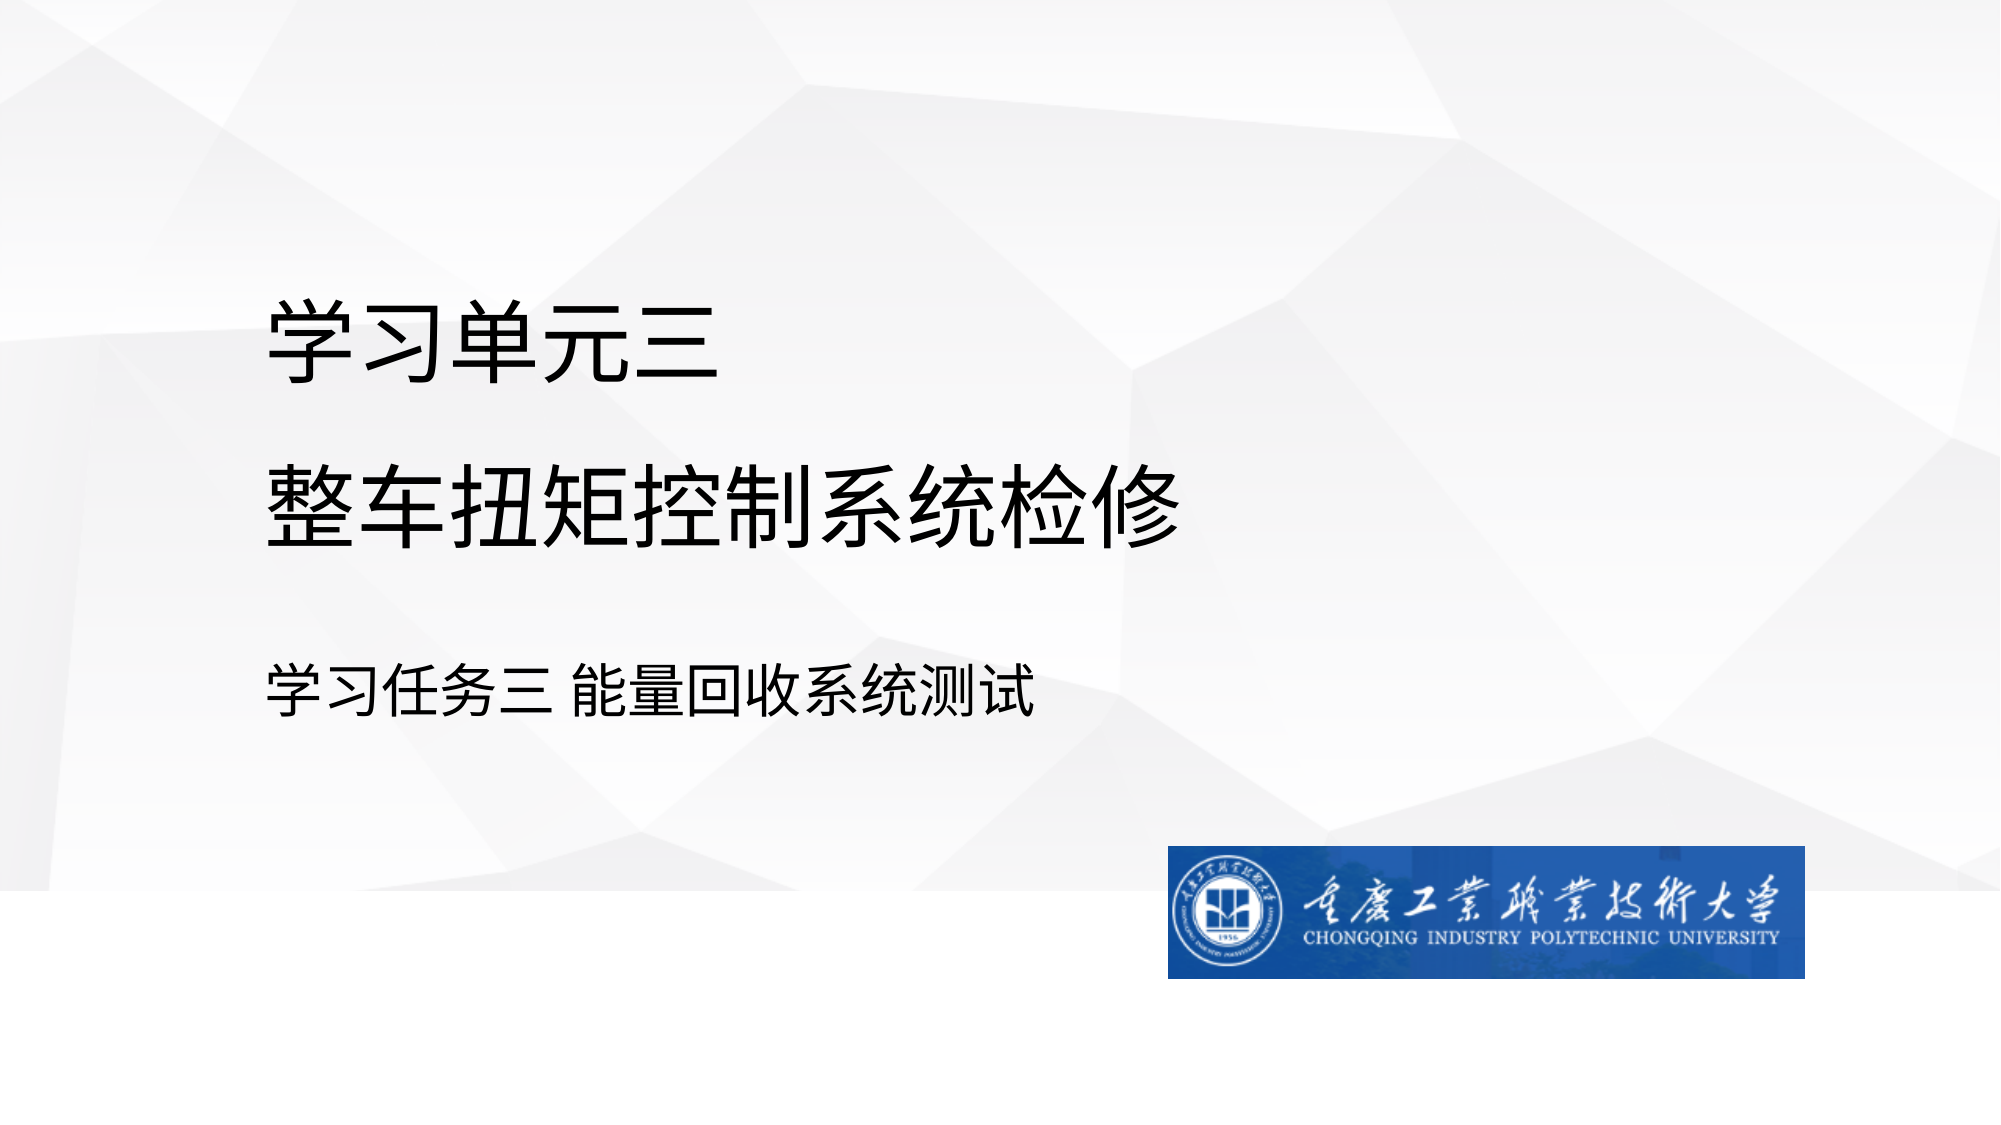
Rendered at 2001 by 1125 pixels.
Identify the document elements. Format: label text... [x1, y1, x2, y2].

text_box 学习任务三 能量回收系统测试 [249, 654, 1750, 926]
text_box 学习单元三 整车扭矩控制系统检修 [249, 199, 1750, 591]
picture [0, 0, 2000, 979]
